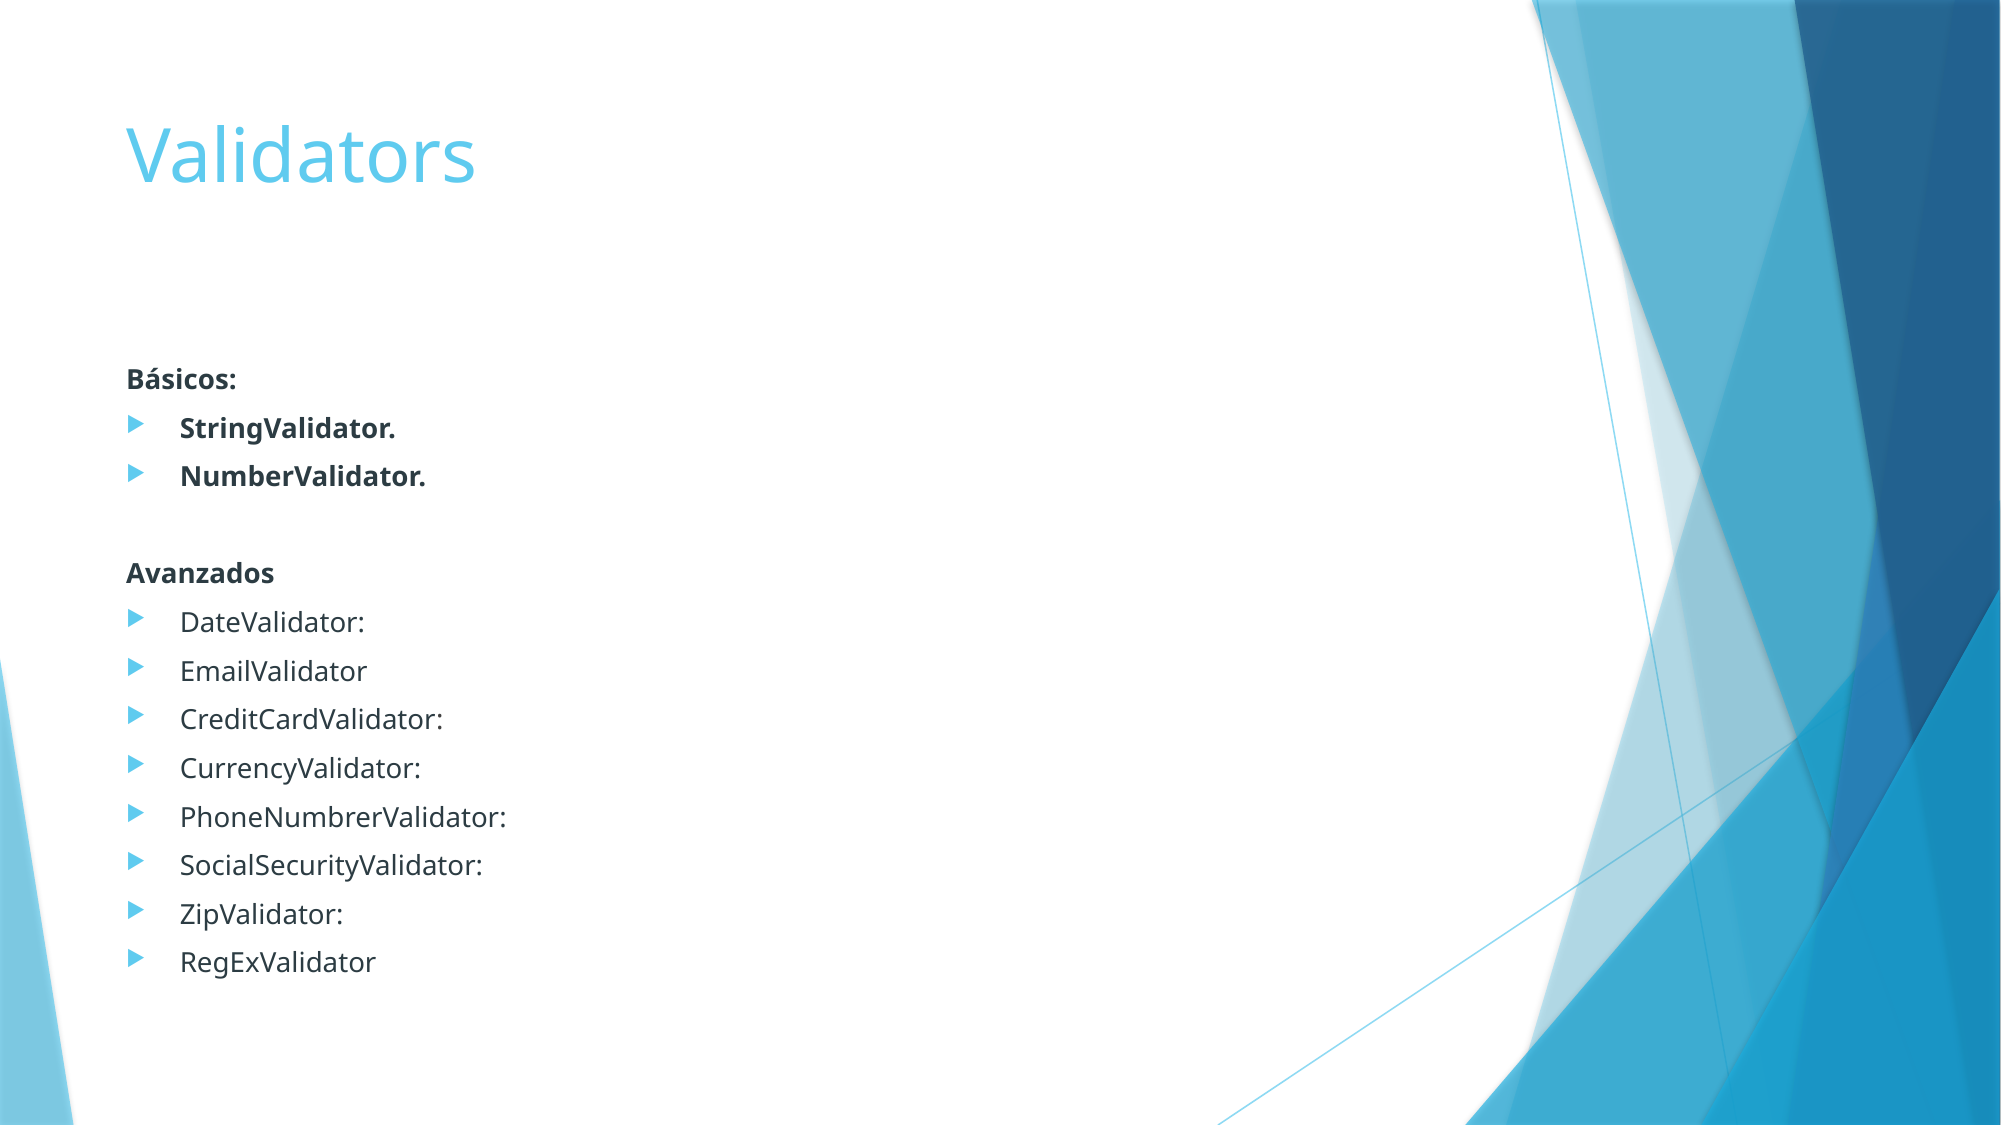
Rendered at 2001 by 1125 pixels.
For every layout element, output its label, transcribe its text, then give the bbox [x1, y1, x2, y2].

list Básicos: StringValidator. NumberValidator. Avanzados DateValidator: EmailValidator CreditCardValidator: CurrencyValidator: PhoneNumbrerValidator: SocialSecurityValidator: ZipValidator: RegExValidator [111, 354, 1522, 992]
title Validators [111, 99, 1522, 317]
